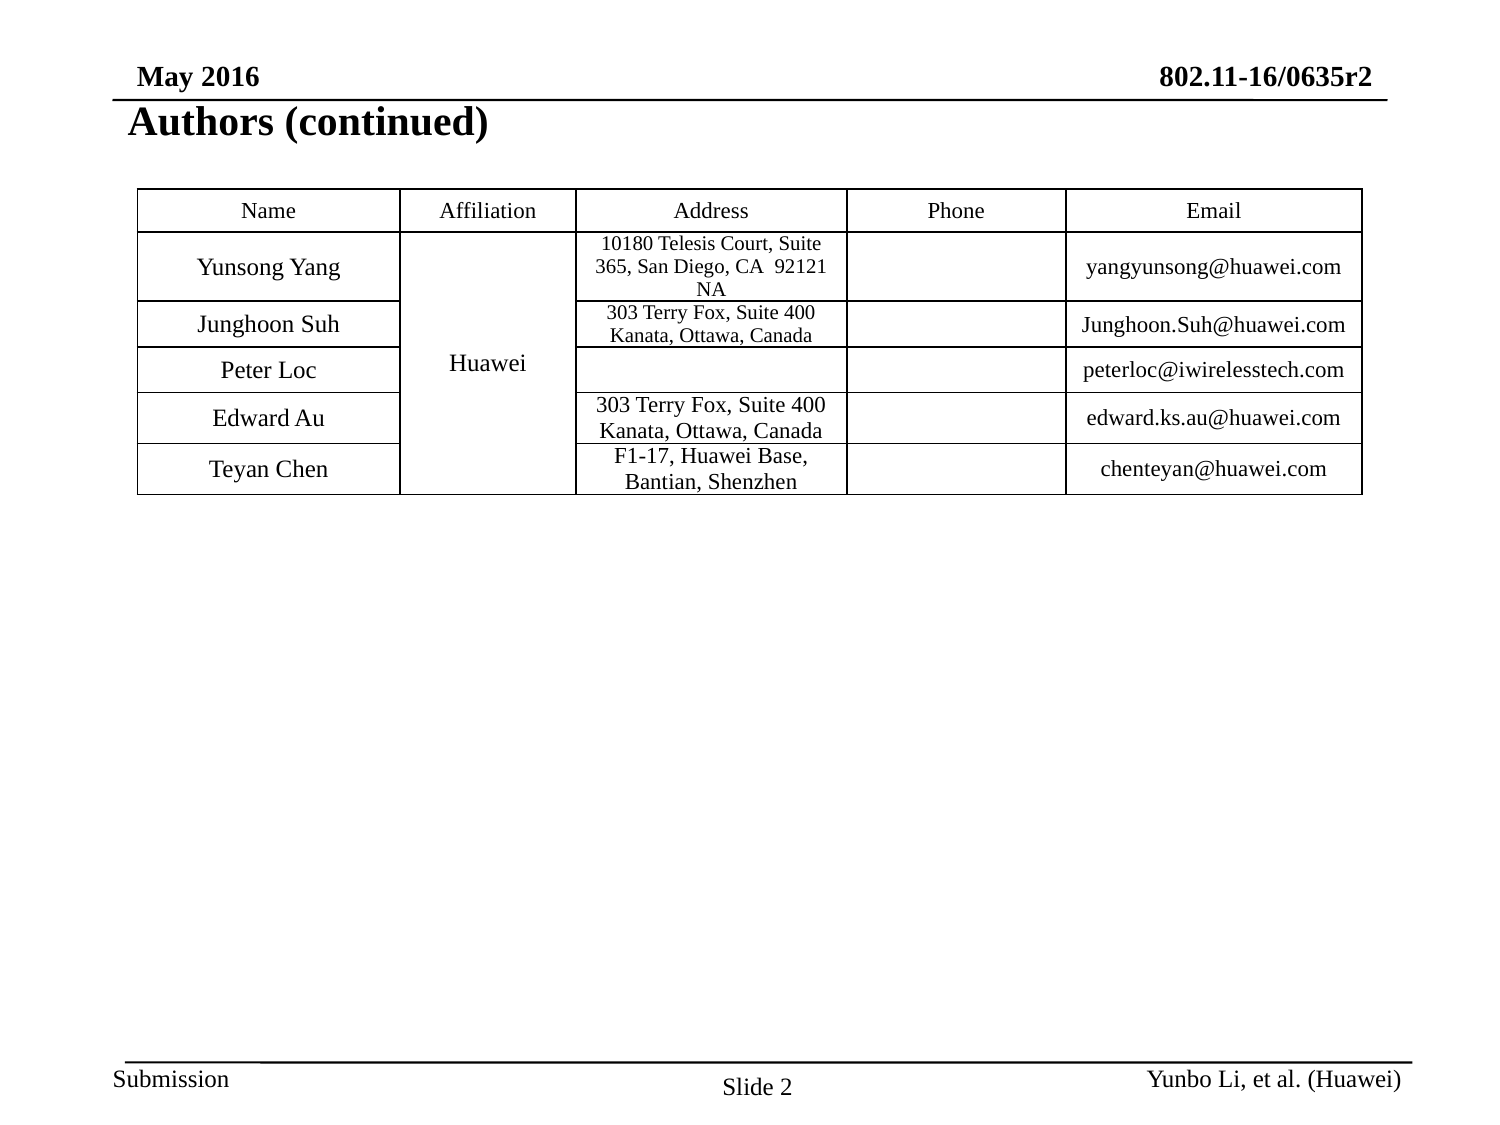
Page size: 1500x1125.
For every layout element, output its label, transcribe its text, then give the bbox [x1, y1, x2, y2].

table_cell Huawei [401, 233, 575, 494]
slide_number Slide 2 [713, 1069, 802, 1101]
table_cell Edward Au [138, 393, 399, 443]
table_header Name [138, 190, 399, 231]
table_cell 10180 Telesis Court, Suite 365, San Diego, CA 92121 NA [577, 233, 846, 300]
table_cell peterloc@iwirelesstech.com [1067, 348, 1361, 392]
table_cell 303 Terry Fox, Suite 400 Kanata, Ottawa, Canada [577, 302, 846, 346]
footer Yunbo Li, et al. (Huawei) [949, 1061, 1402, 1093]
table_header Address [577, 190, 846, 231]
table_cell [848, 233, 1065, 300]
table_cell Junghoon Suh [138, 302, 399, 346]
table_cell [848, 444, 1065, 494]
table_cell Peter Loc [138, 348, 399, 392]
table_header Email [1067, 190, 1361, 231]
table_cell chenteyan@huawei.com [1067, 444, 1361, 494]
table_header Phone [848, 190, 1065, 231]
table_cell [848, 302, 1065, 346]
table_cell Teyan Chen [138, 444, 399, 494]
table_cell 303 Terry Fox, Suite 400 Kanata, Ottawa, Canada [577, 393, 846, 443]
table_cell yangyunsong@huawei.com [1067, 233, 1361, 300]
table_cell Yunsong Yang [138, 233, 399, 300]
table_cell [577, 348, 846, 392]
title Authors (continued) [112, 99, 1388, 138]
table_header Affiliation [401, 190, 575, 231]
table_cell [848, 393, 1065, 443]
table_cell [848, 348, 1065, 392]
table_cell edward.ks.au@huawei.com [1067, 393, 1361, 443]
table_cell Junghoon.Suh@huawei.com [1067, 302, 1361, 346]
table_cell F1-17, Huawei Base, Bantian, Shenzhen [577, 444, 846, 494]
